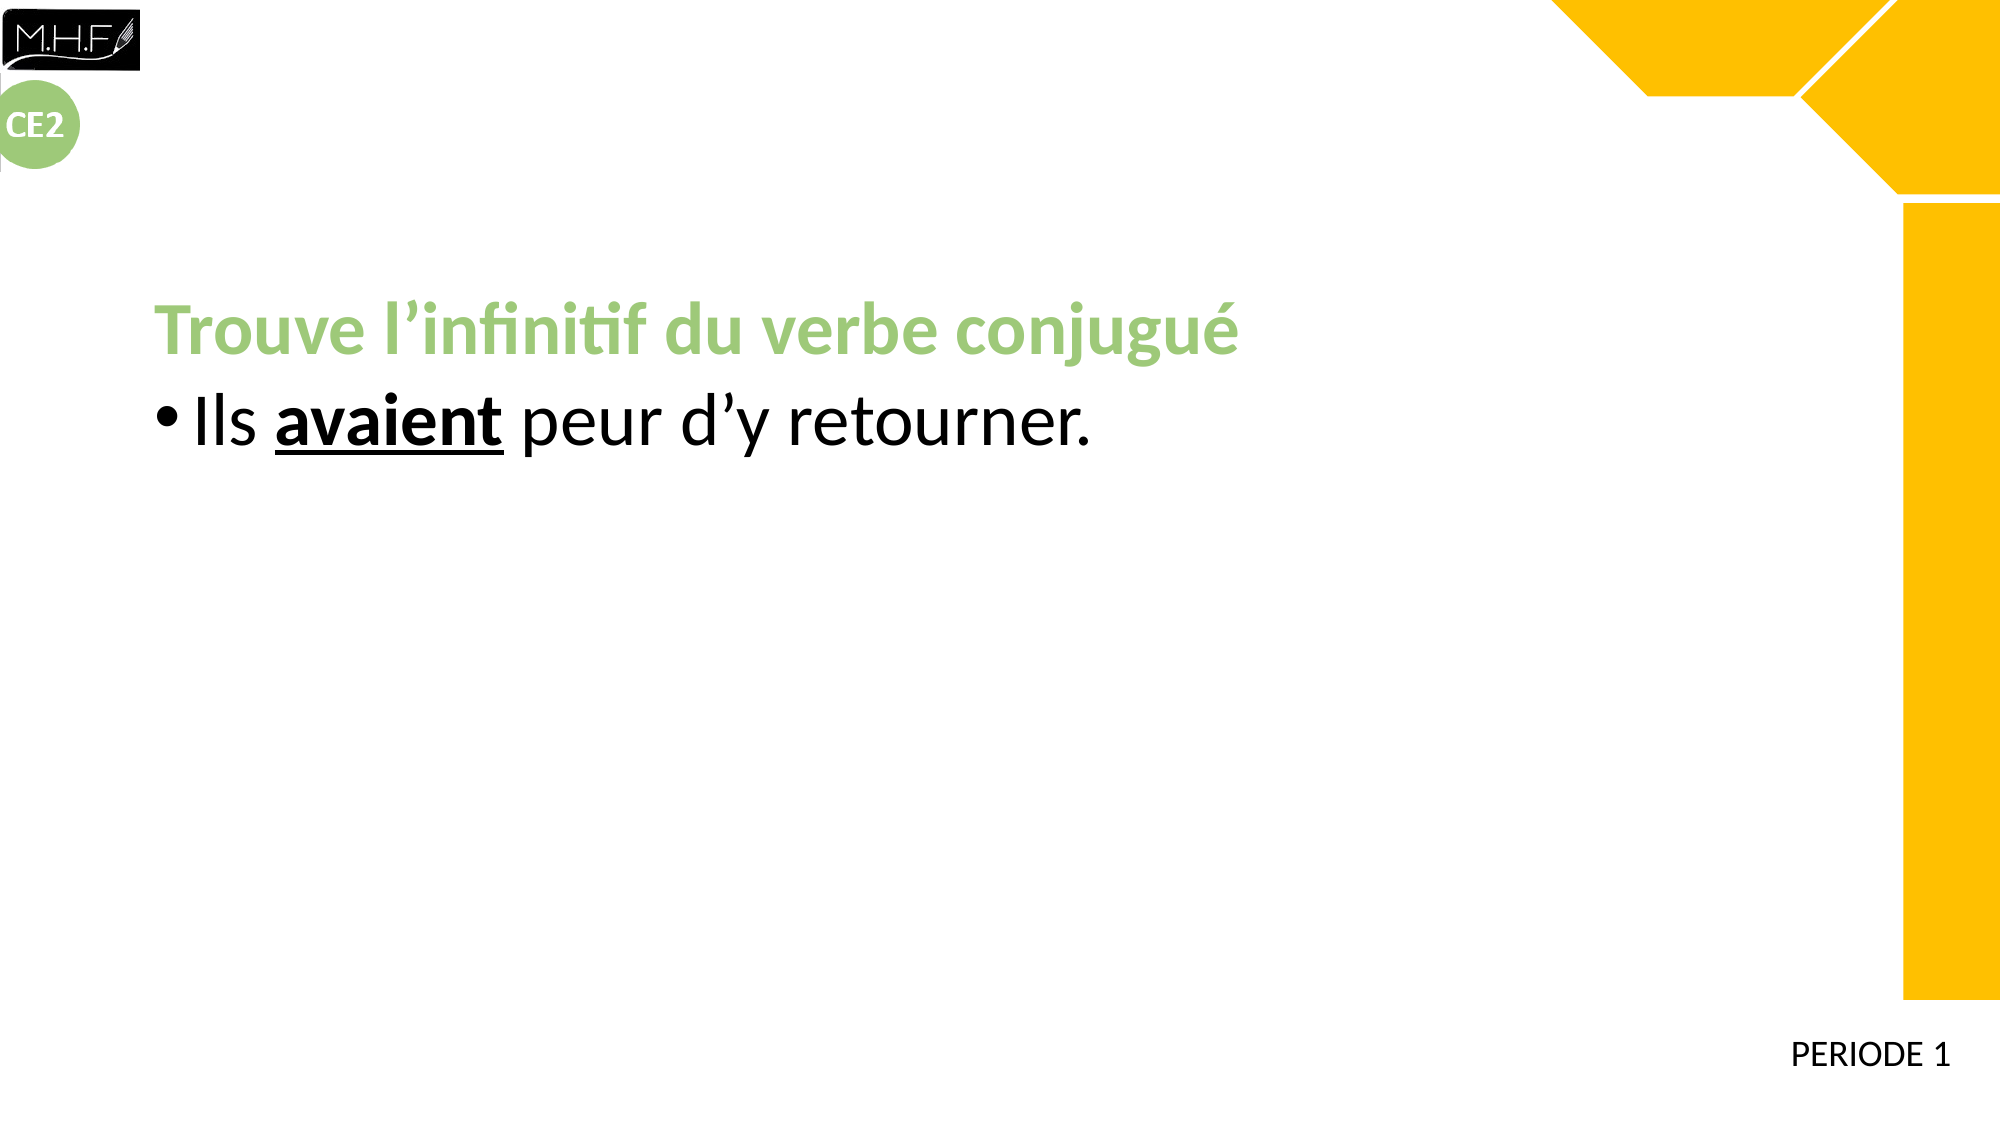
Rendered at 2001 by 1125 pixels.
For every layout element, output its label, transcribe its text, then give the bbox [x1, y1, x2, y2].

picture [0, 7, 140, 172]
text_box [1902, 202, 2000, 1001]
text_box [1799, 0, 2000, 196]
text_box [1549, 0, 1892, 98]
text_box Trouve l’infinitif du verbe conjugué Ils avaient peur d’y retourner. [139, 282, 1865, 996]
text_box PERIODE 1 [1362, 1021, 1967, 1082]
